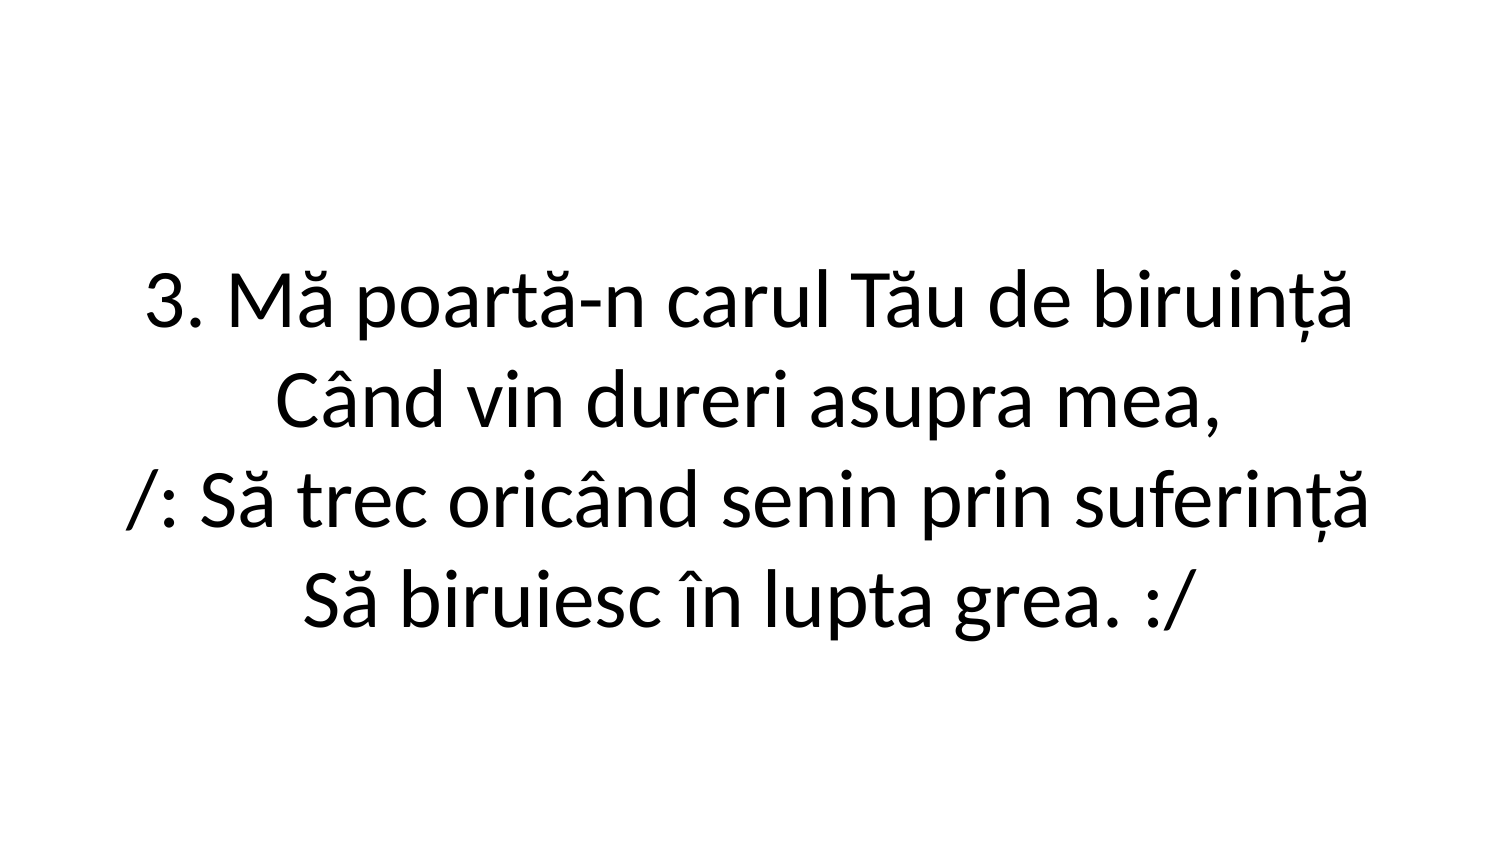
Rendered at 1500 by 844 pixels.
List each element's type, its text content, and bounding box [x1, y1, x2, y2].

text_box 3. Mă poartă-n carul Tău de biruință Când vin dureri asupra mea, /: Să trec oricând senin prin suferință Să biruiesc în lupta grea. :/ [111, 192, 1389, 652]
